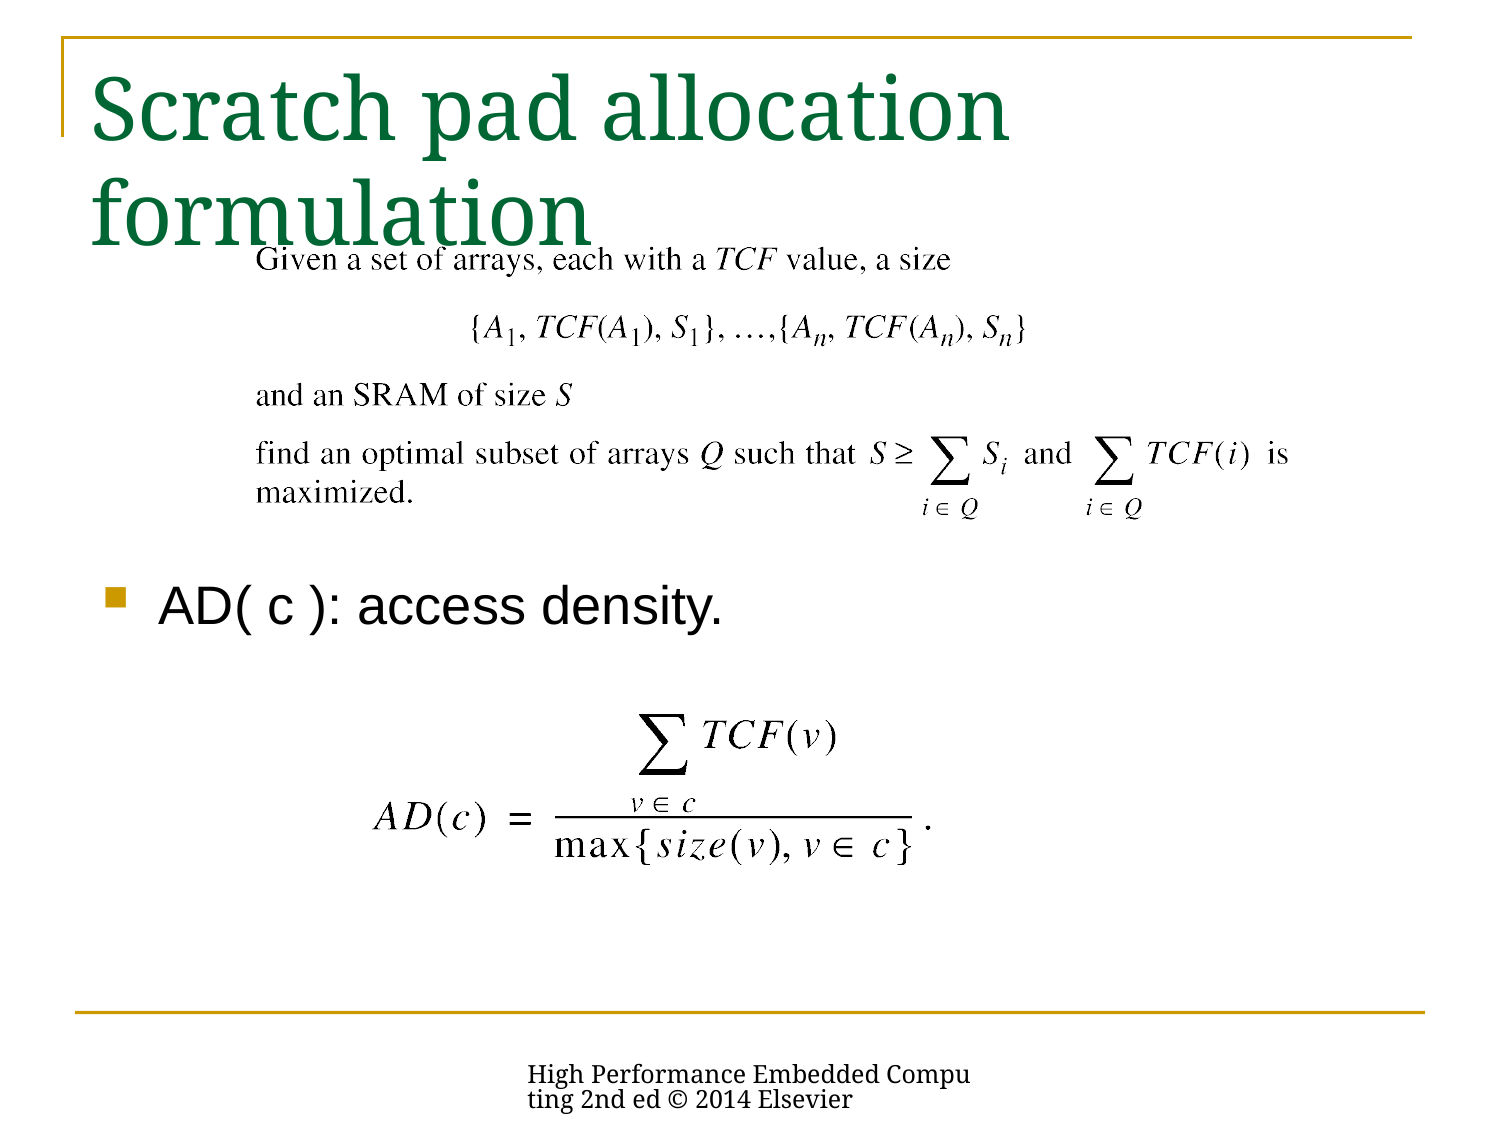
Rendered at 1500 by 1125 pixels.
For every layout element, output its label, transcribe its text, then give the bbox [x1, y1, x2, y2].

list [224, 224, 1313, 544]
footer High Performance Embedded Computing 2nd ed © 2014 Elsevier [512, 1025, 988, 1100]
title Scratch pad allocation formulation [75, 45, 1425, 233]
list AD( c ): access density. [87, 562, 1425, 1006]
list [337, 699, 1001, 896]
